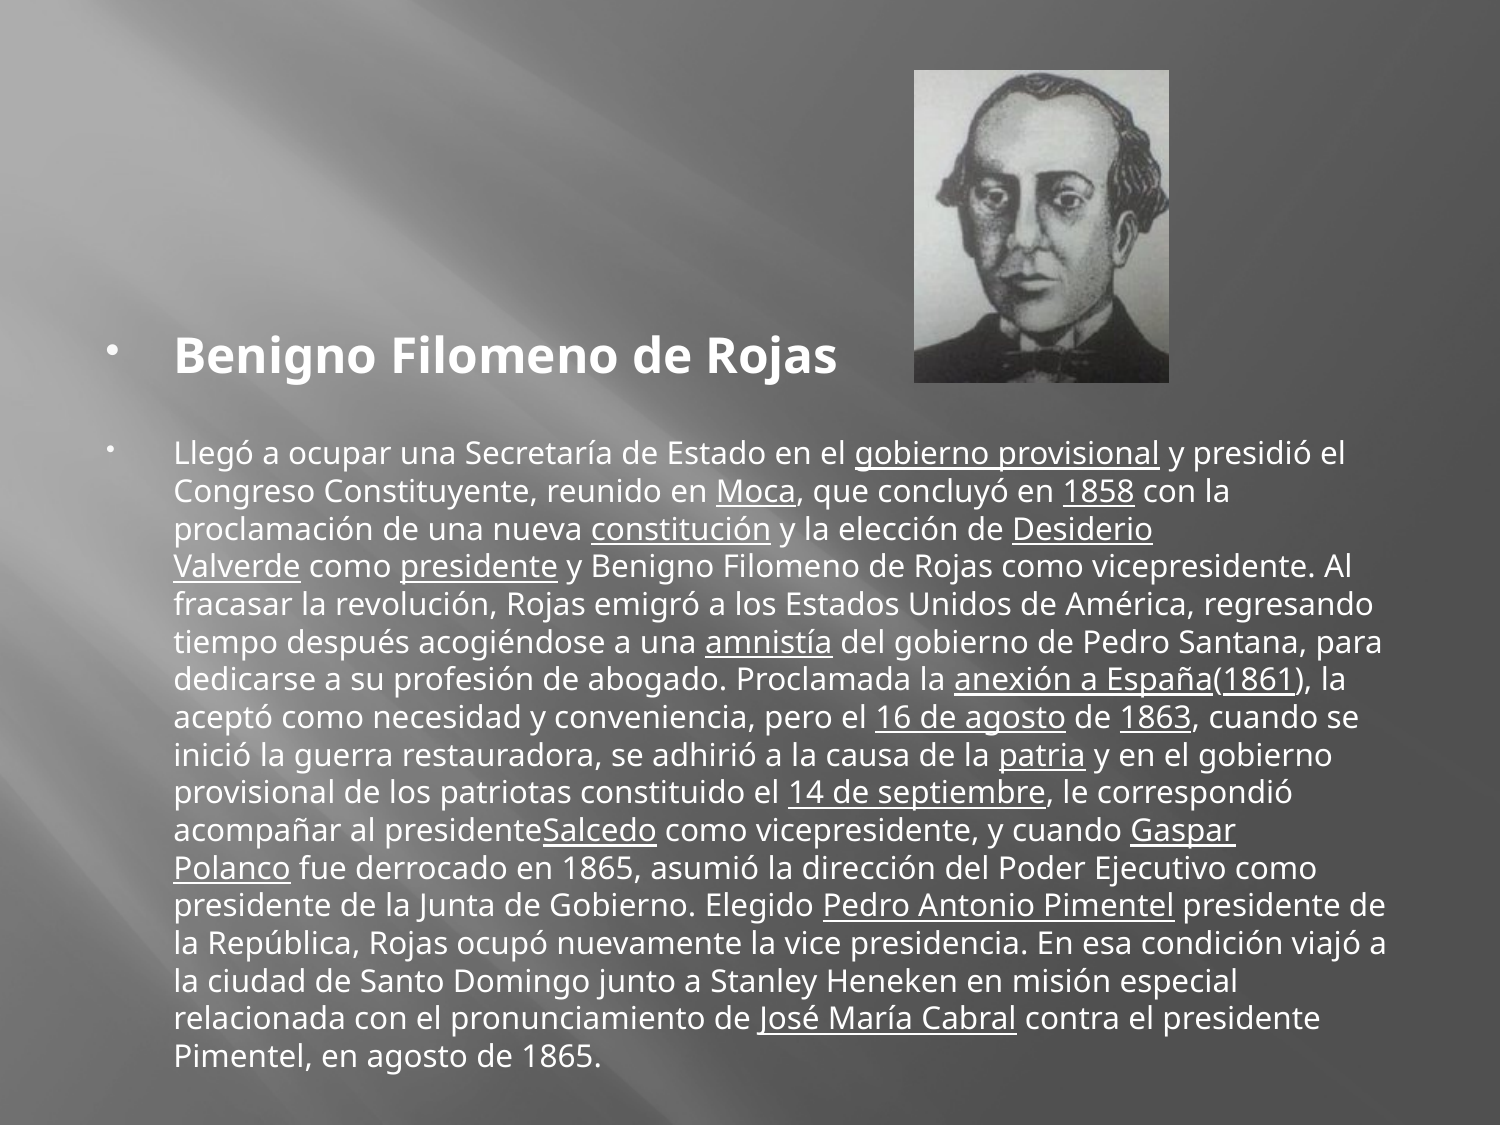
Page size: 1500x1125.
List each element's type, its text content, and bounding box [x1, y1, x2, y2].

list Benigno Filomeno de Rojas Llegó a ocupar una Secretaría de Estado en el gobierno provisional y presidió el Congreso Constituyente, reunido en Moca, que concluyó en 1858 con la proclamación de una nueva constitución y la elección de Desiderio Valverde como presidente y Benigno Filomeno de Rojas como vicepresidente. Al fracasar la revolución, Rojas emigró a los Estados Unidos de América, regresando tiempo después acogiéndose a una amnistía del gobierno de Pedro Santana, para dedicarse a su profesión de abogado. Proclamada la anexión a España(1861), la aceptó como necesidad y conveniencia, pero el 16 de agosto de 1863, cuando se inició la guerra restauradora, se adhirió a la causa de la patria y en el gobierno provisional de los patriotas constituido el 14 de septiembre, le correspondió acompañar al presidenteSalcedo como vicepresidente, y cuando Gaspar Polanco fue derrocado en 1865, asumió la dirección del Poder Ejecutivo como presidente de la Junta de Gobierno. Elegido Pedro Antonio Pimentel presidente de la República, Rojas ocupó nuevamente la vice presidencia. En esa condición viajó a la ciudad de Santo Domingo junto a Stanley Heneken en misión especial relacionada con el pronunciamiento de José María Cabral contra el presidente Pimentel, en agosto de 1865. [70, 316, 1421, 1089]
picture [913, 70, 1169, 384]
